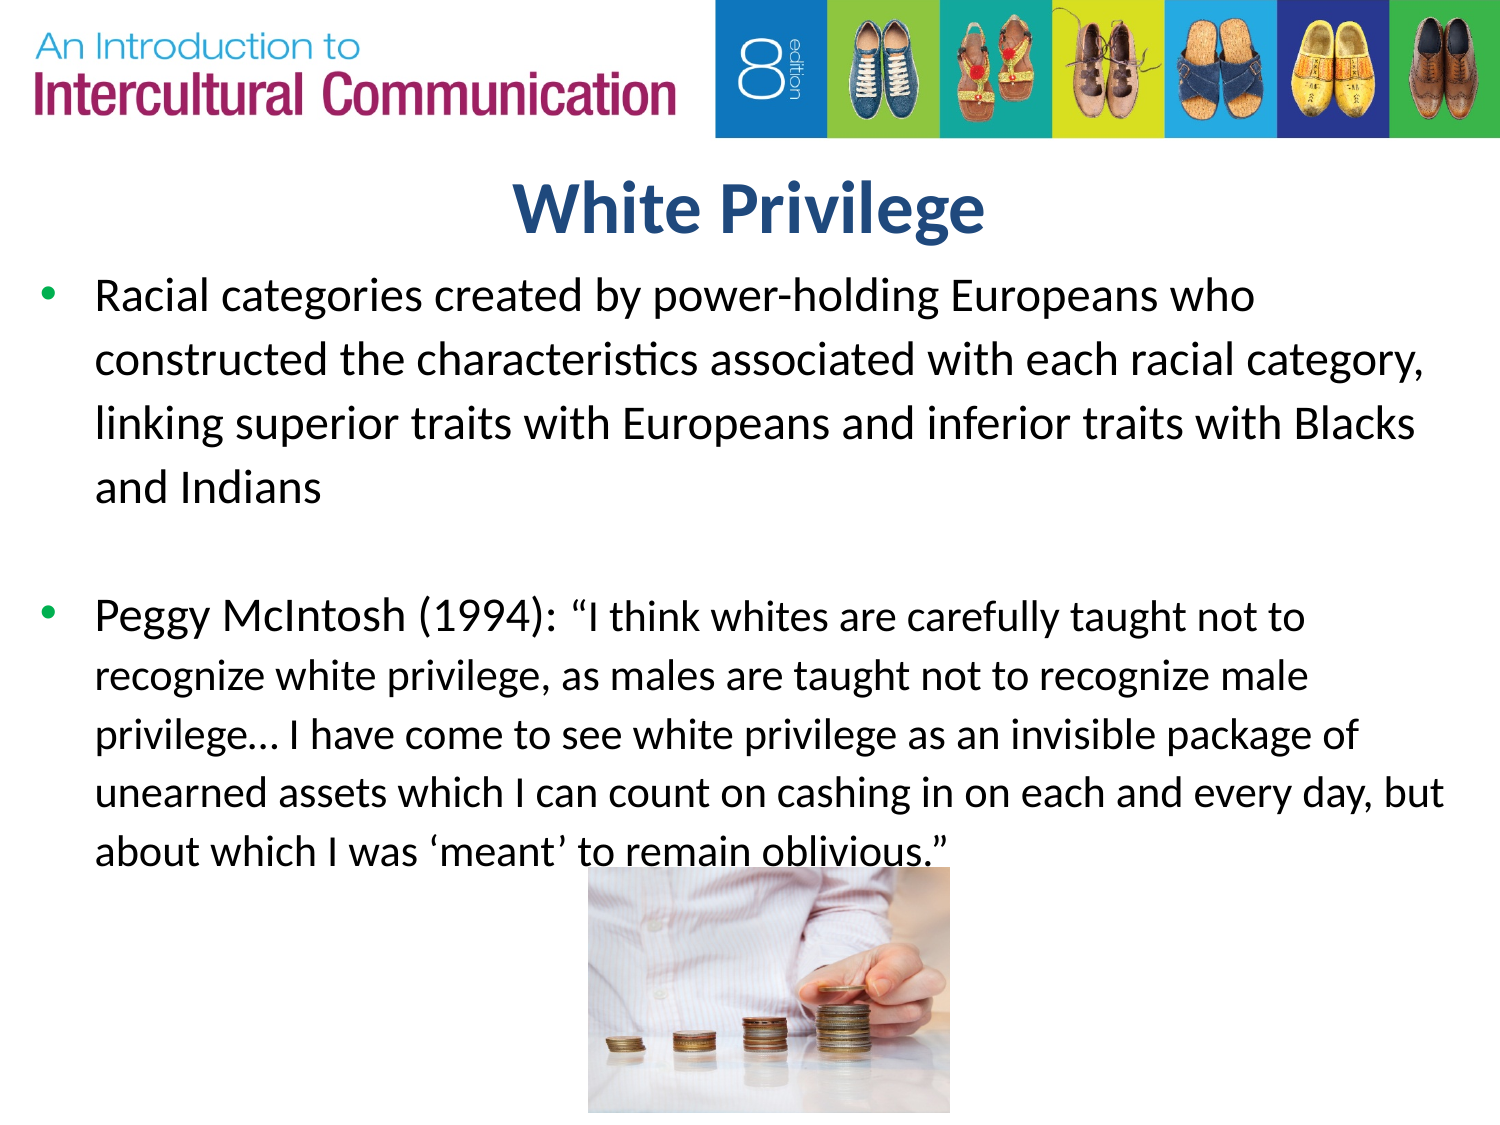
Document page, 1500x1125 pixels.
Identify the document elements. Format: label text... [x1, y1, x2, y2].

picture [0, 283, 1500, 1125]
list Racial categories created by power-holding Europeans who constructed the characteristics associated with each racial category, linking superior traits with Europeans and inferior traits with Blacks and Indians Peggy McIntosh (1994): “I think whites are carefully taught not to recognize white privilege, as males are taught not to recognize male privilege… I have come to see white privilege as an invisible package of unearned assets which I can count on cashing in on each and every day, but about which I was ‘meant’ to remain oblivious.” [24, 249, 1500, 888]
picture [0, 0, 1500, 125]
title White Privilege [0, 125, 1500, 283]
